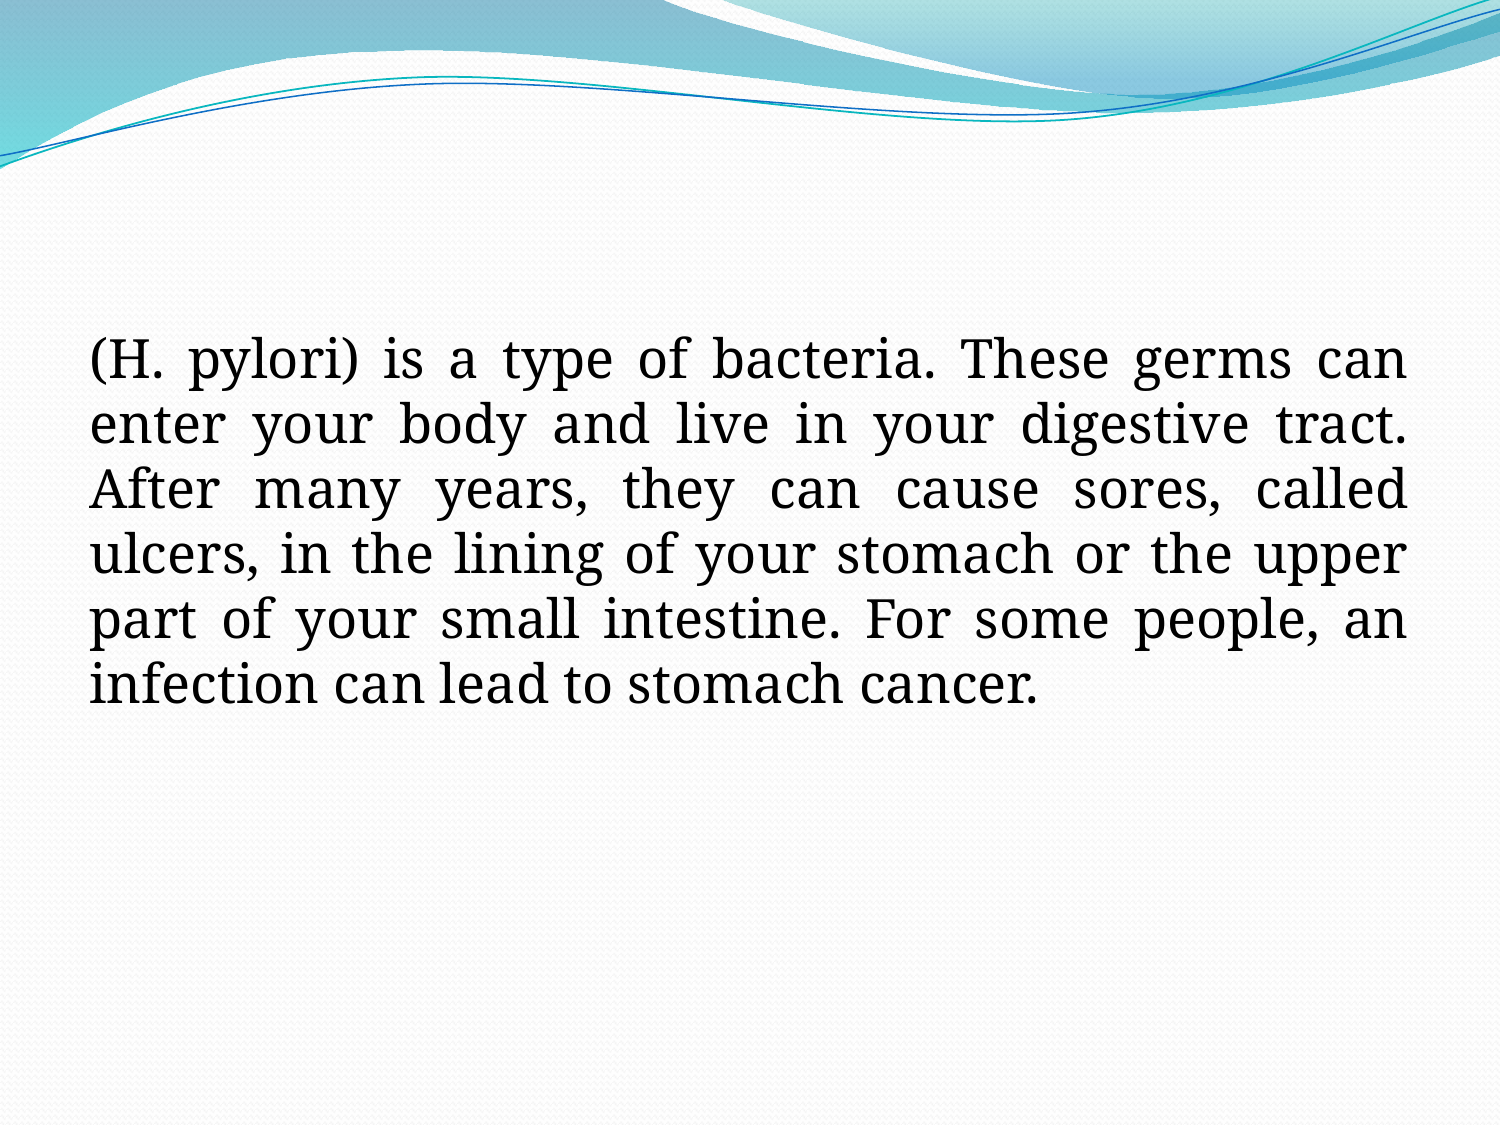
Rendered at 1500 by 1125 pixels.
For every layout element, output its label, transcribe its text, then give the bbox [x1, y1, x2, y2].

list (H. pylori) is a type of bacteria. These germs can enter your body and live in your digestive tract. After many years, they can cause sores, called ulcers, in the lining of your stomach or the upper part of your small intestine. For some people, an infection can lead to stomach cancer. [75, 317, 1425, 1038]
